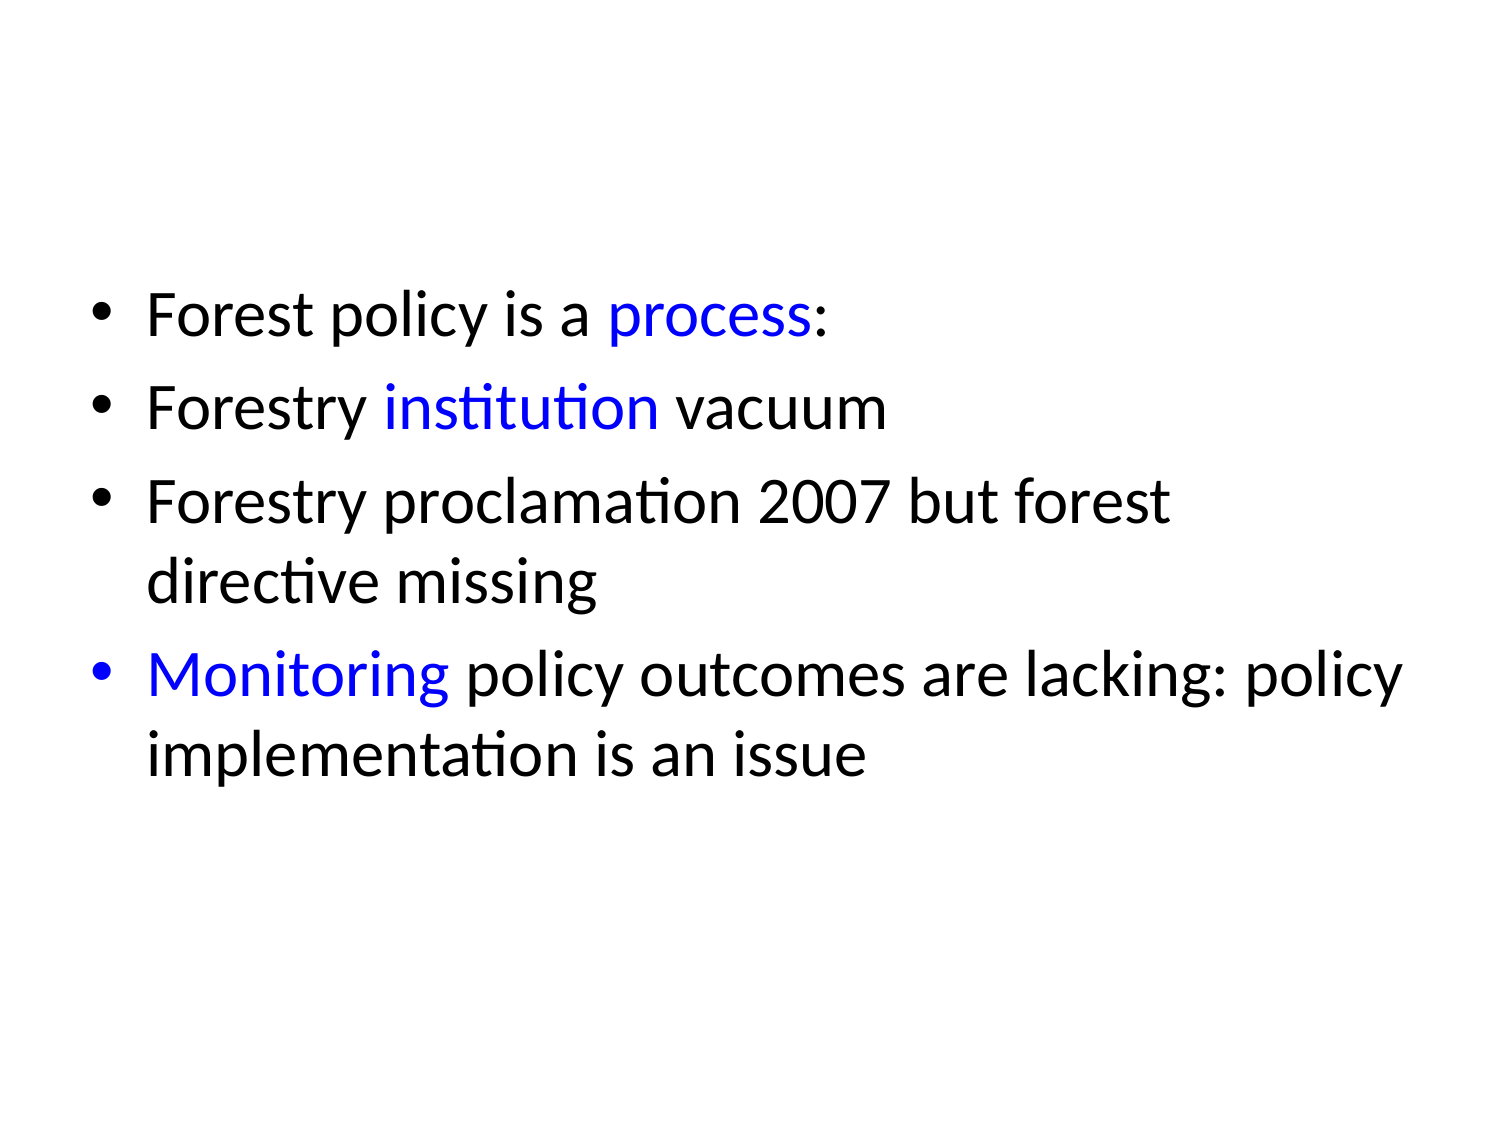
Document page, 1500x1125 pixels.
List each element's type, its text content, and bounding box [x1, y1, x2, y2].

list Forest policy is a process: Forestry institution vacuum Forestry proclamation 2007 but forest directive missing Monitoring policy outcomes are lacking: policy implementation is an issue [75, 262, 1425, 1005]
